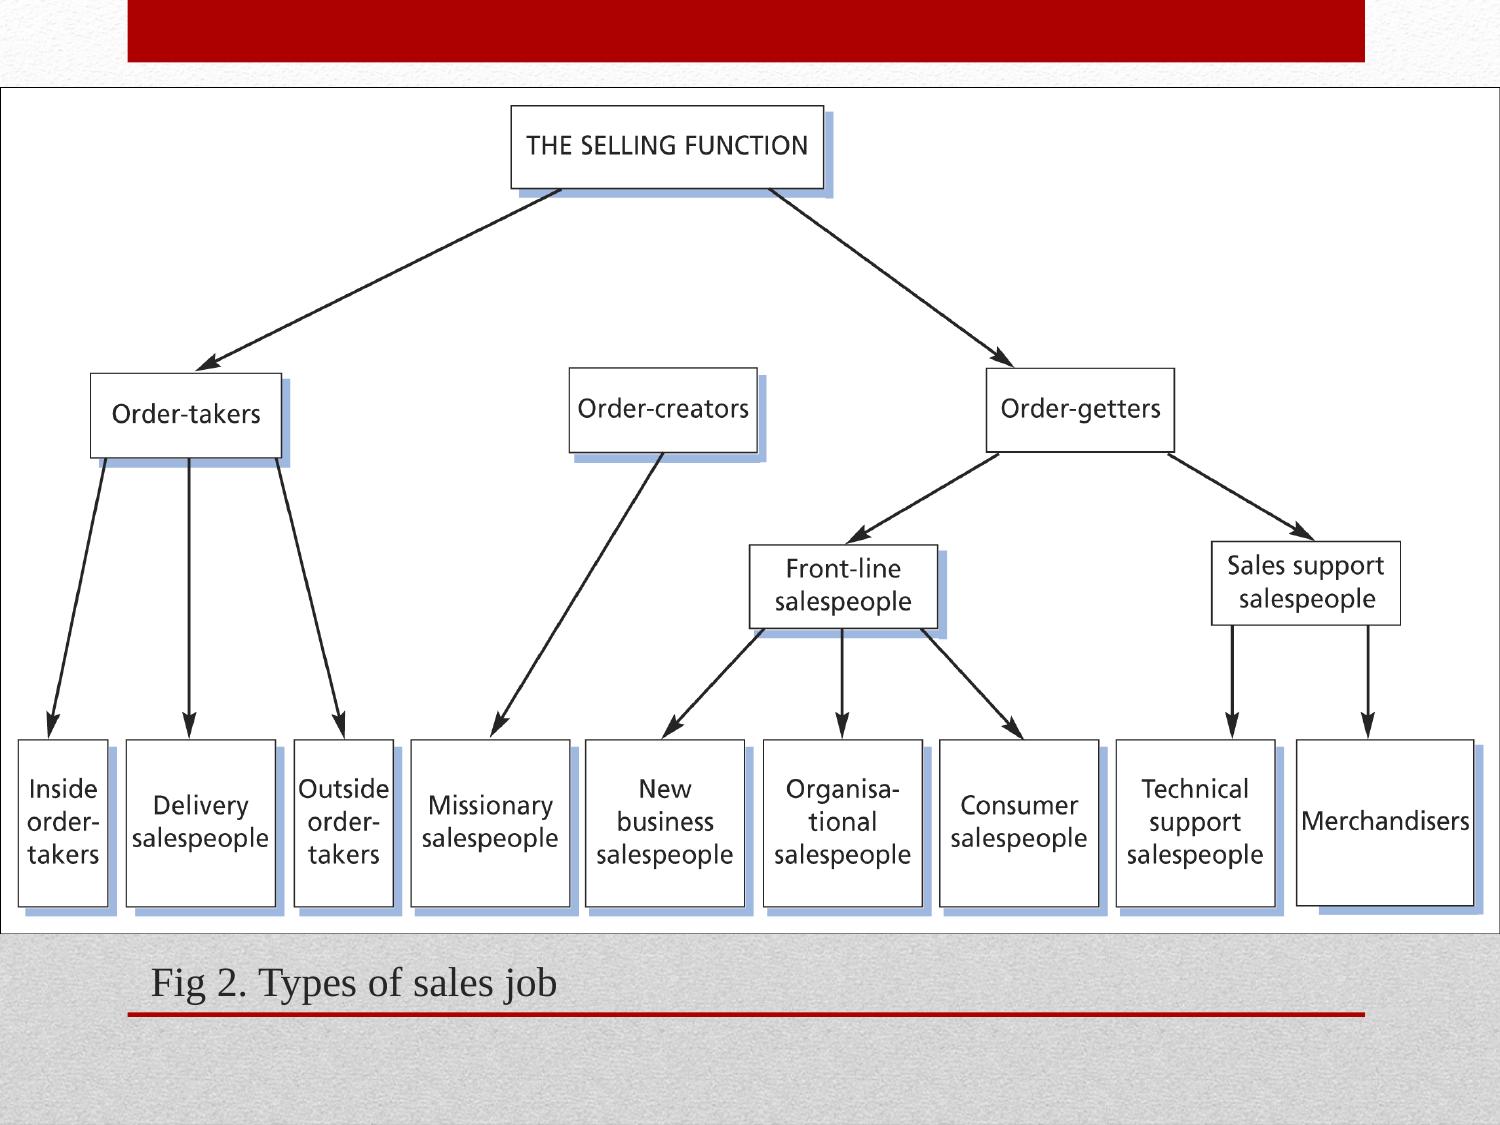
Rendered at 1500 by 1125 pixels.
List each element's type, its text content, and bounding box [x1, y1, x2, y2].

title Fig 2. Types of sales job [125, 950, 1238, 1013]
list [0, 86, 1500, 935]
